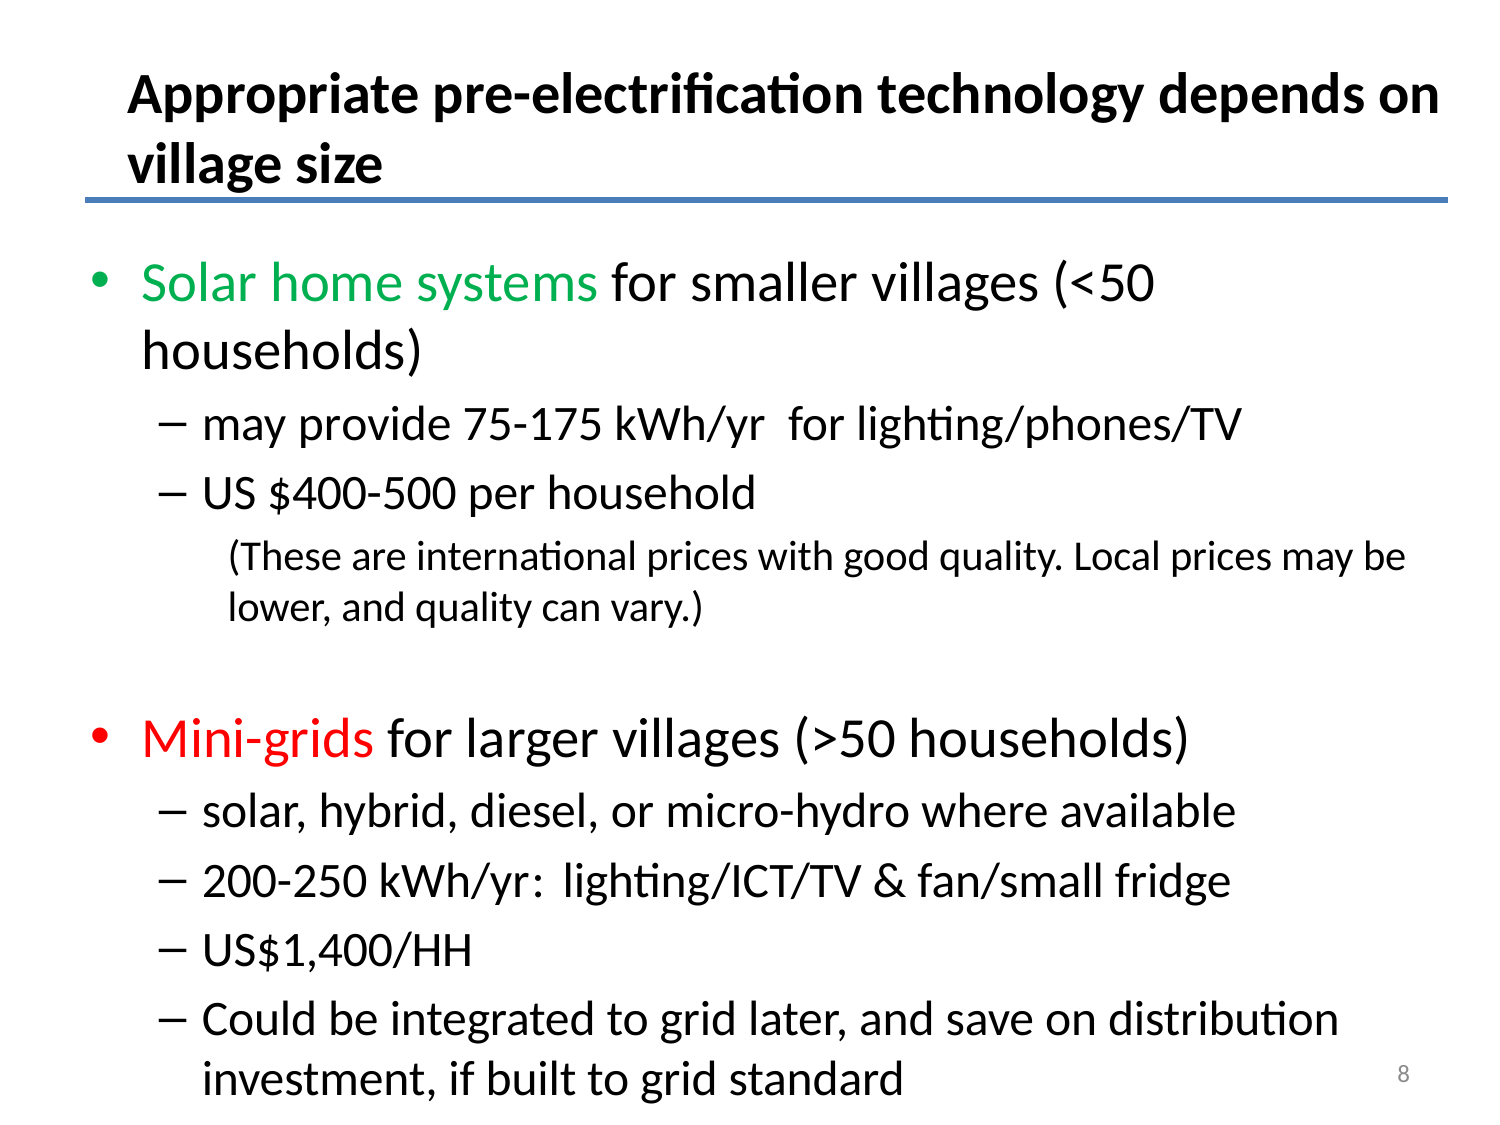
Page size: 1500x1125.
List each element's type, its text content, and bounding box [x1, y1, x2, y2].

text_box Appropriate pre-electrification technology depends on village size [110, 23, 1477, 227]
slide_number 8 [1074, 1042, 1425, 1103]
list Solar home systems for smaller villages (<50 households) may provide 75-175 kWh/yr for lighting/phones/TV US $400-500 per household (These are international prices with good quality. Local prices may be lower, and quality can vary.) Mini-grids for larger villages (>50 households) solar, hybrid, diesel, or micro-hydro where available 200-250 kWh/yr : lighting/ICT/TV & fan/small fridge US$1,400/HH Could be integrated to grid later, and save on distribution investment, if built to grid standard [75, 237, 1425, 1125]
